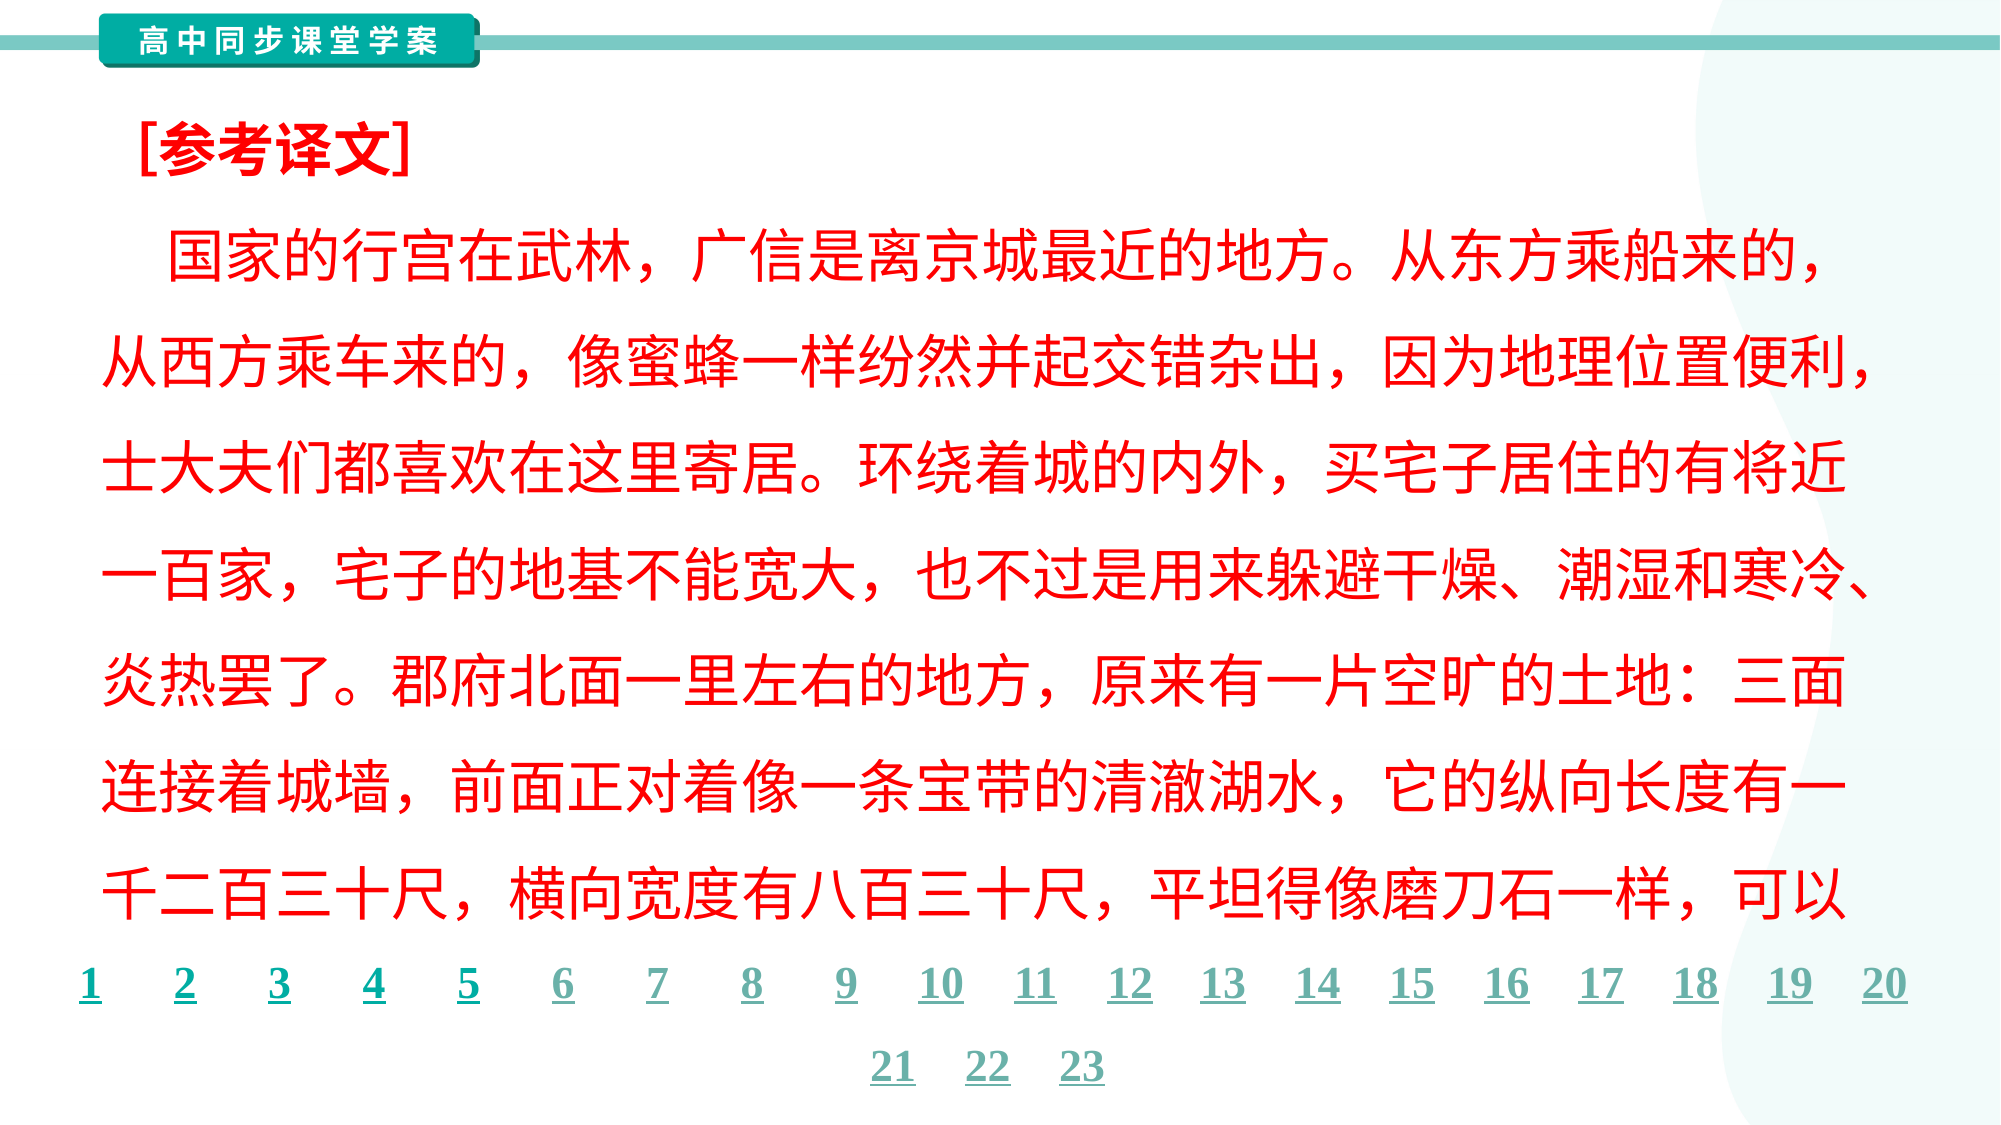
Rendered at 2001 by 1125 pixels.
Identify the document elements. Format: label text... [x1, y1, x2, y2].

picture [0, 0, 2000, 1125]
text_box ［参考译文］ 国家的行宫在武林，广信是离京城最近的地方。从东方乘船来的， 从西方乘车来的，像蜜蜂一样纷然并起交错杂出，因为地理位置便利， 士大夫们都喜欢在这里寄居。环绕着城的内外，买宅子居住的有将近 一百家，宅子的地基不能宽大，也不过是用来躲避干燥、潮湿和寒冷、 炎热罢了。郡府北面一里左右的地方，原来有一片空旷的土地：三面 连接着城墙，前面正对着像一条宝带的清澈湖水，它的纵向长度有一 千二百三十尺，横向宽度有八百三十尺，平坦得像磨刀石一样，可以 [100, 76, 1899, 927]
